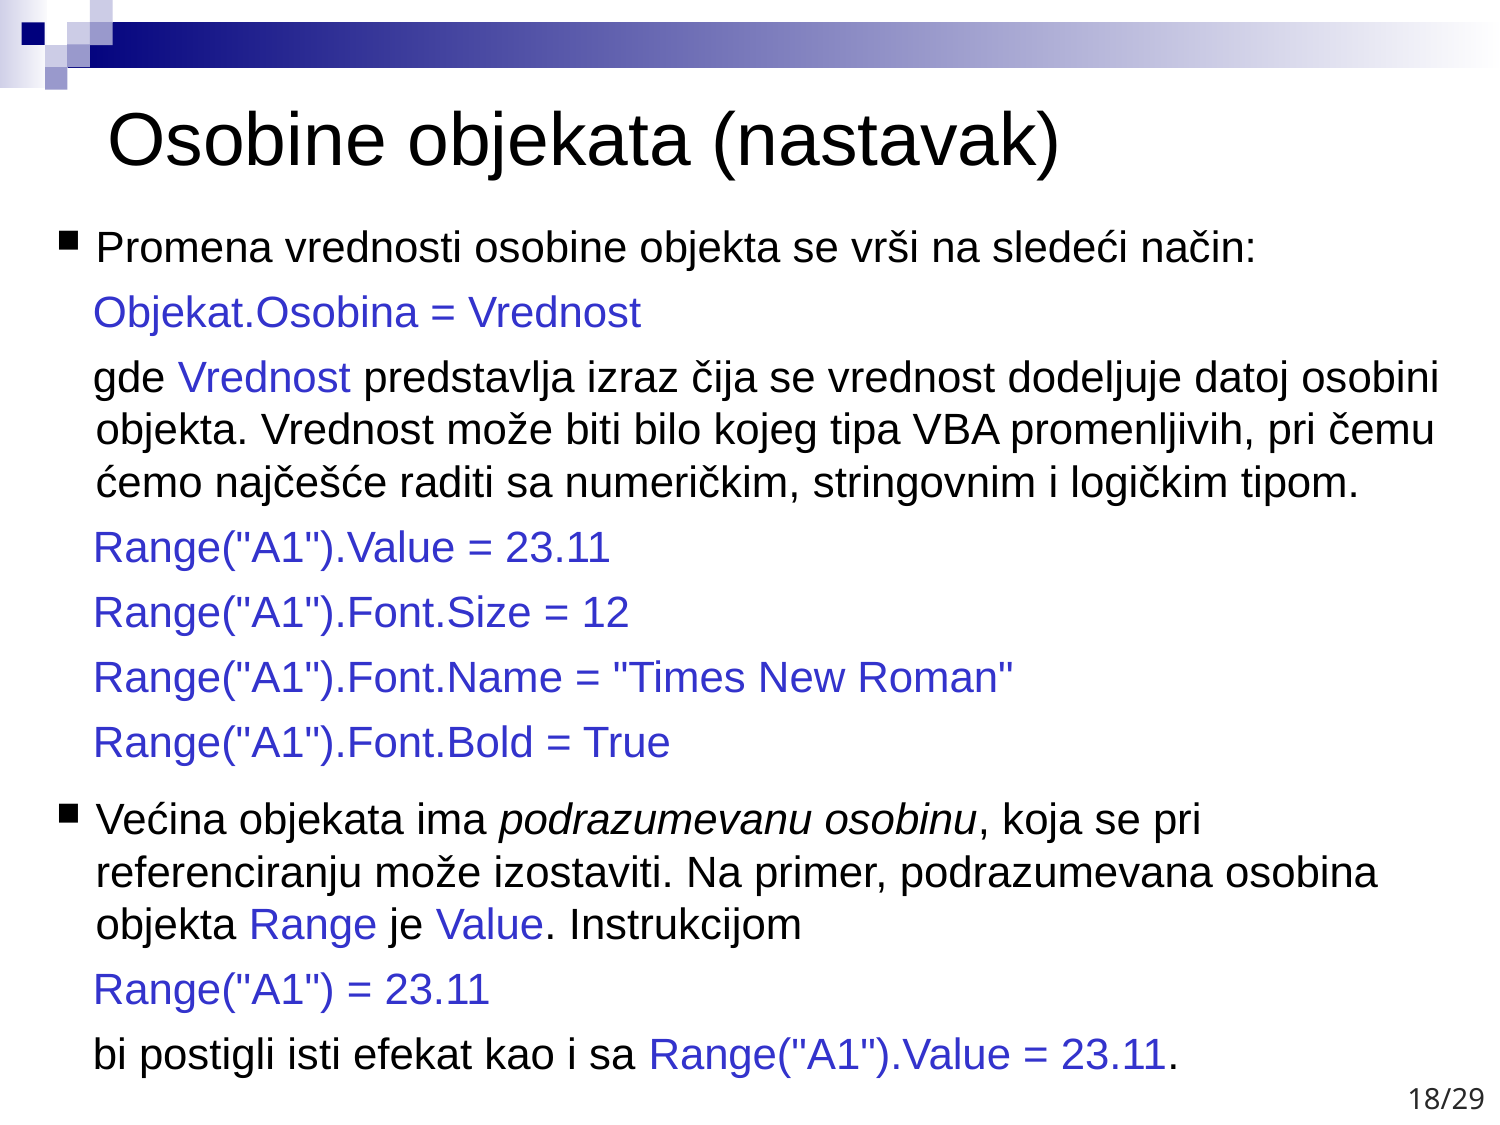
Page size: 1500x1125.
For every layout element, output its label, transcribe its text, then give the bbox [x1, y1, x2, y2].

list Promena vrednosti osobine objekta se vrši na sledeći način: Objekat.Osobina = Vrednost gde Vrednost predstavlja izraz čija se vrednost dodeljuje datoj osobini objekta. Vrednost može biti bilo kojeg tipa VBA promenljivih, pri čemu ćemo najčešće raditi sa numeričkim, stringovnim i logičkim tipom. Range("A1").Value = 23.11 Range("A1").Font.Size = 12 Range("A1").Font.Name = "Times New Roman" Range("A1").Font.Bold = True Većina objekata ima podrazumevanu osobinu, koja se pri referenciranju može izostaviti. Na primer, podrazumevana osobina objekta Range je Value. Instrukcijom Range("A1") = 23.11 bi postigli isti efekat kao i sa Range("A1").Value = 23.11. [41, 210, 1471, 1090]
title Osobine objekata (nastavak) [92, 75, 1102, 197]
text_box 18/29 [1374, 1072, 1500, 1123]
